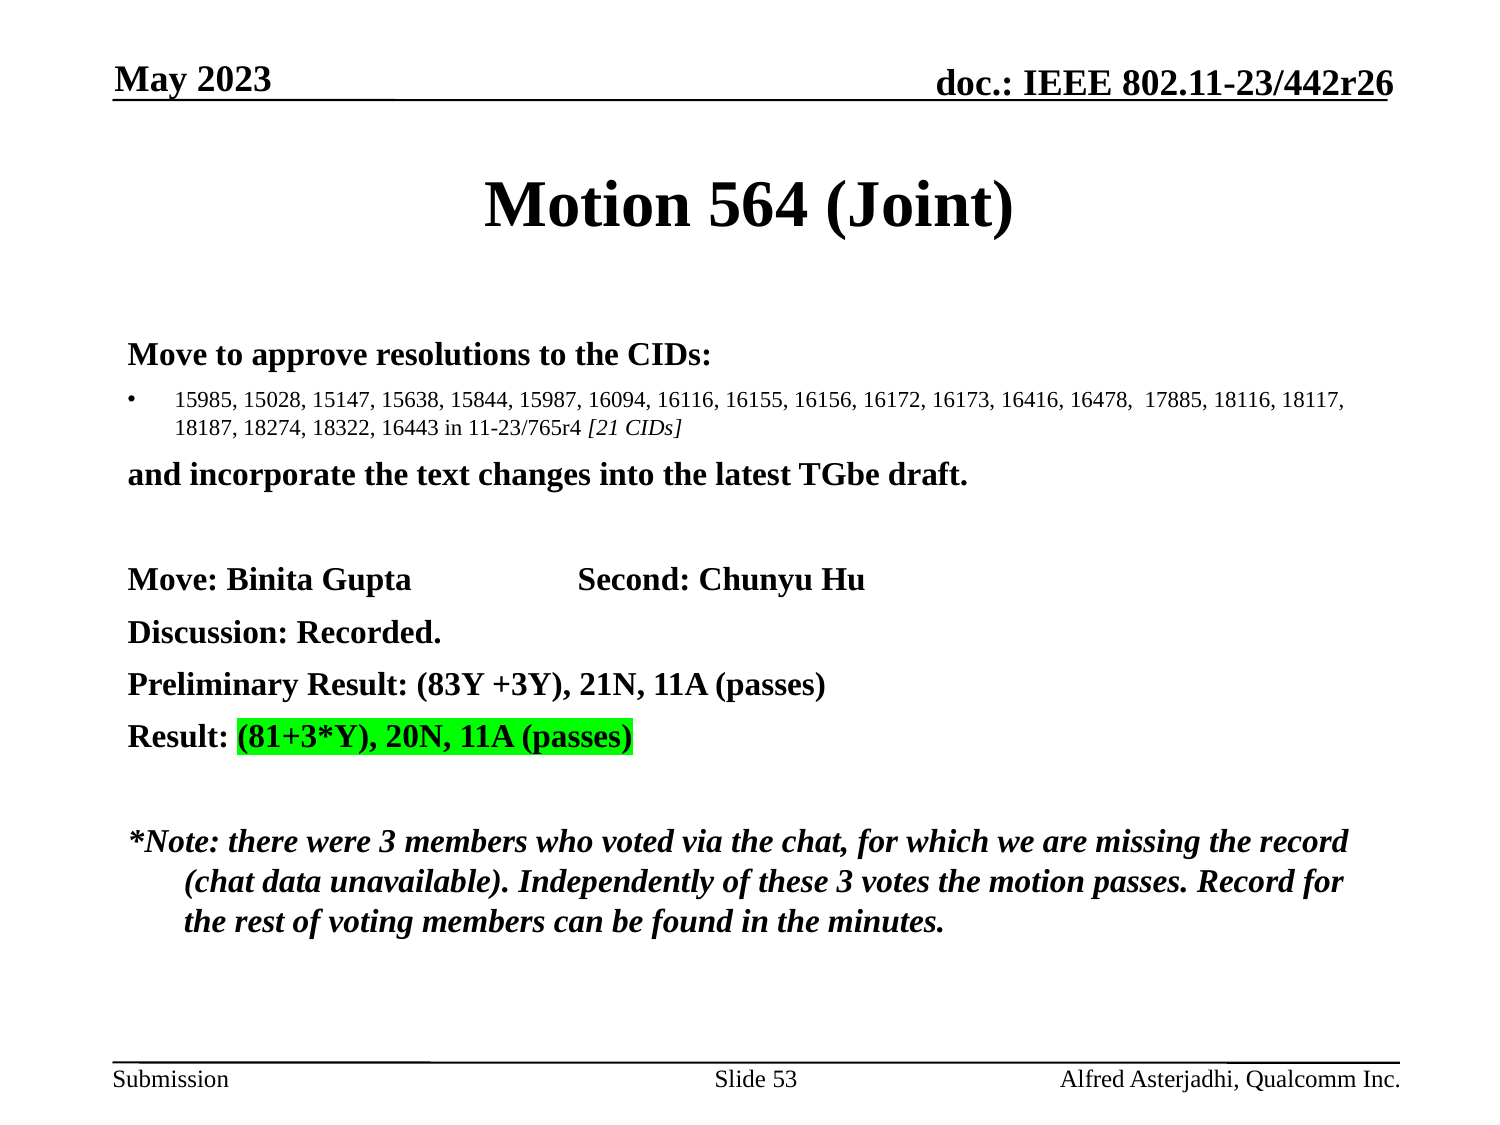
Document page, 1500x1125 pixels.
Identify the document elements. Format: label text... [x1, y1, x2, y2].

slide_number Slide 53 [712, 1061, 800, 1123]
title Motion 564 (Joint) [112, 112, 1388, 288]
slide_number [114, 54, 423, 100]
footer Alfred Asterjadhi, Qualcomm Inc. [878, 1061, 1402, 1093]
list Move to approve resolutions to the CIDs: 15985, 15028, 15147, 15638, 15844, 15987, 16094, 16116, 16155, 16156, 16172, 16173, 16416, 16478, 17885, 18116, 18117, 18187, 18274, 18322, 16443 in 11-23/765r4 [21 CIDs] and incorporate the text changes into the latest TGbe draft. Move: Binita Gupta Second: Chunyu Hu Discussion: Recorded. Preliminary Result: (83Y +3Y), 21N, 11A (passes) Result: (81+3*Y), 20N, 11A (passes) *Note: there were 3 members who voted via the chat, for which we are missing the record (chat data unavailable). Independently of these 3 votes the motion passes. Record for the rest of voting members can be found in the minutes. [112, 324, 1388, 1063]
